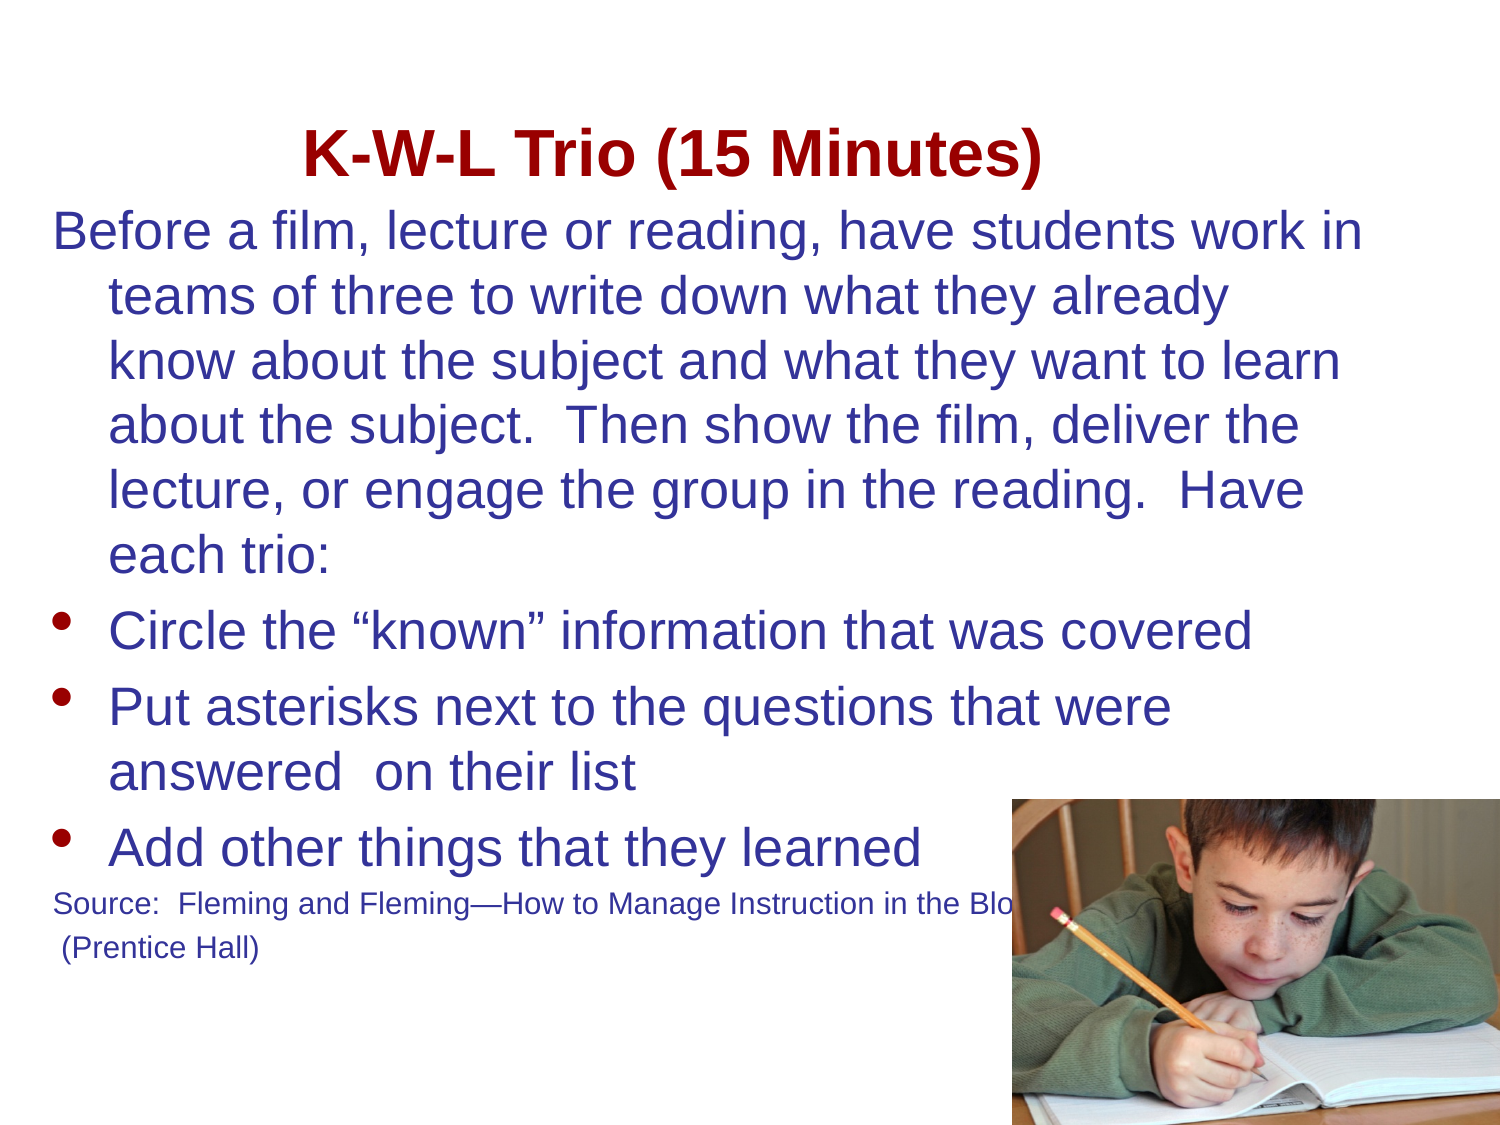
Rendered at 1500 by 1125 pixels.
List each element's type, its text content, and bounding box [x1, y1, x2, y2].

list Before a film, lecture or reading, have students work in teams of three to write down what they already know about the subject and what they want to learn about the subject. Then show the film, deliver the lecture, or engage the group in the reading. Have each trio: Circle the “known” information that was covered Put asterisks next to the questions that were answered on their list Add other things that they learned Source: Fleming and Fleming—How to Manage Instruction in the Block (Prentice Hall) [37, 187, 1388, 931]
title K-W-L Trio (15 Minutes) [287, 74, 1263, 187]
picture [1012, 799, 1500, 1125]
